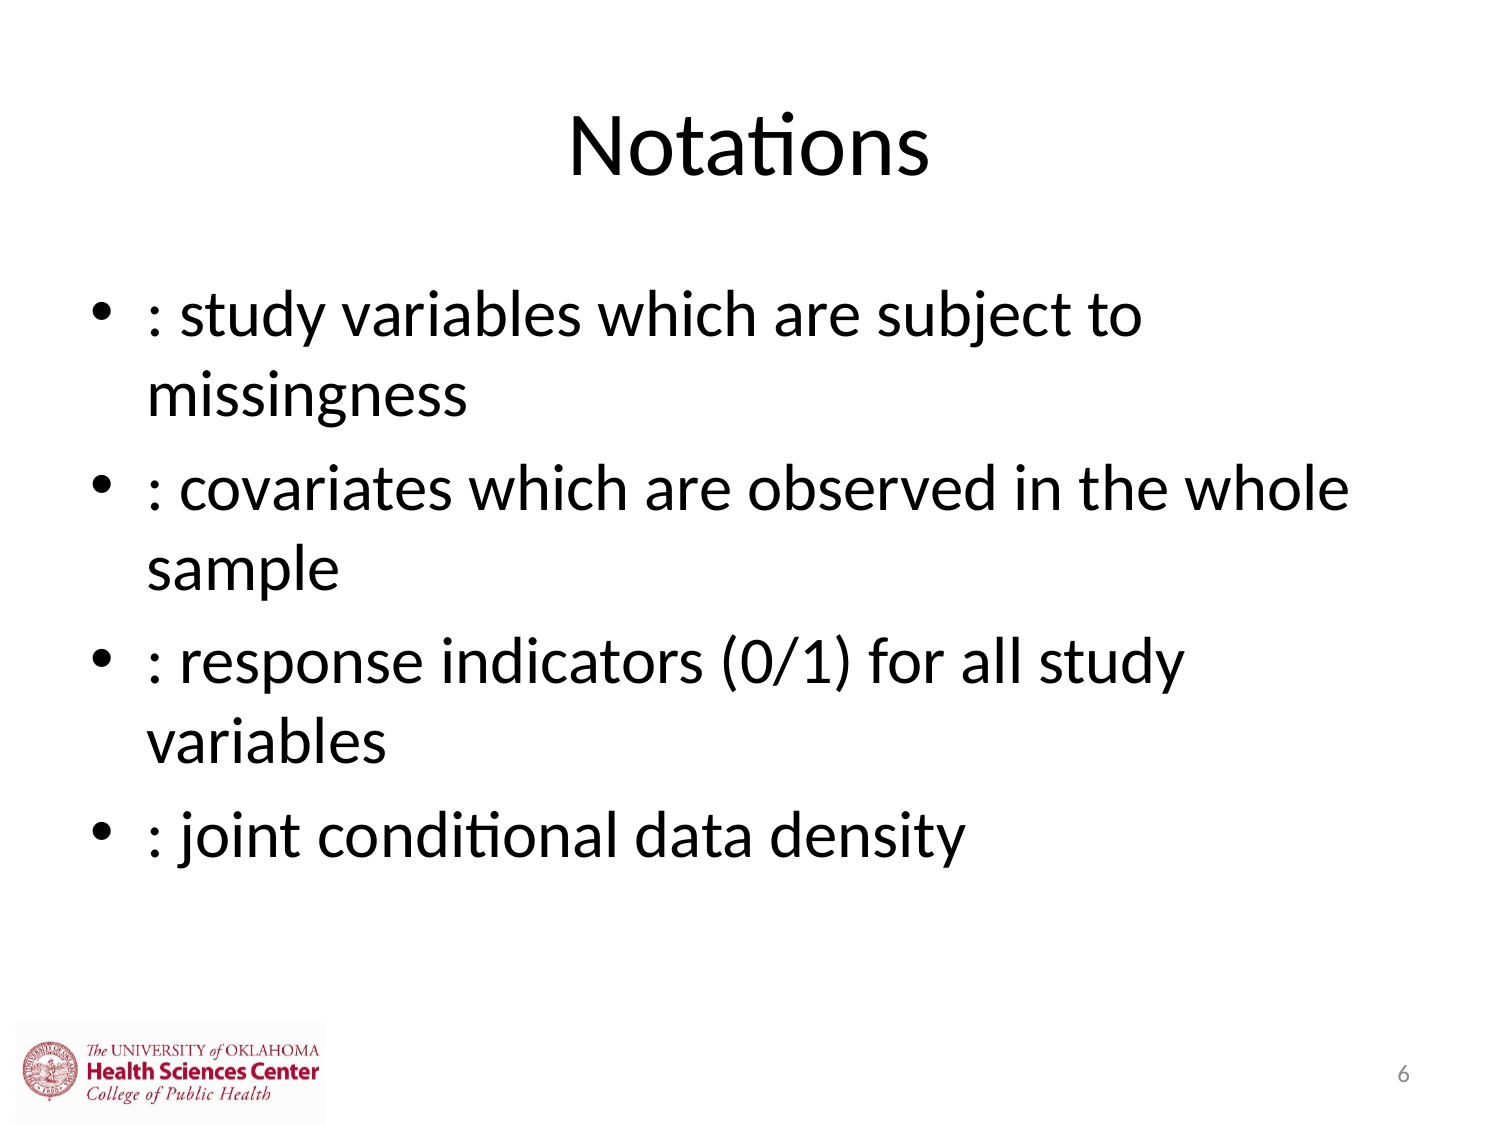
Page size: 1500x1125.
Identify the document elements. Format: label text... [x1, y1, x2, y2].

picture [15, 1022, 325, 1125]
title Notations [75, 45, 1425, 233]
slide_number 6 [1074, 1042, 1425, 1103]
